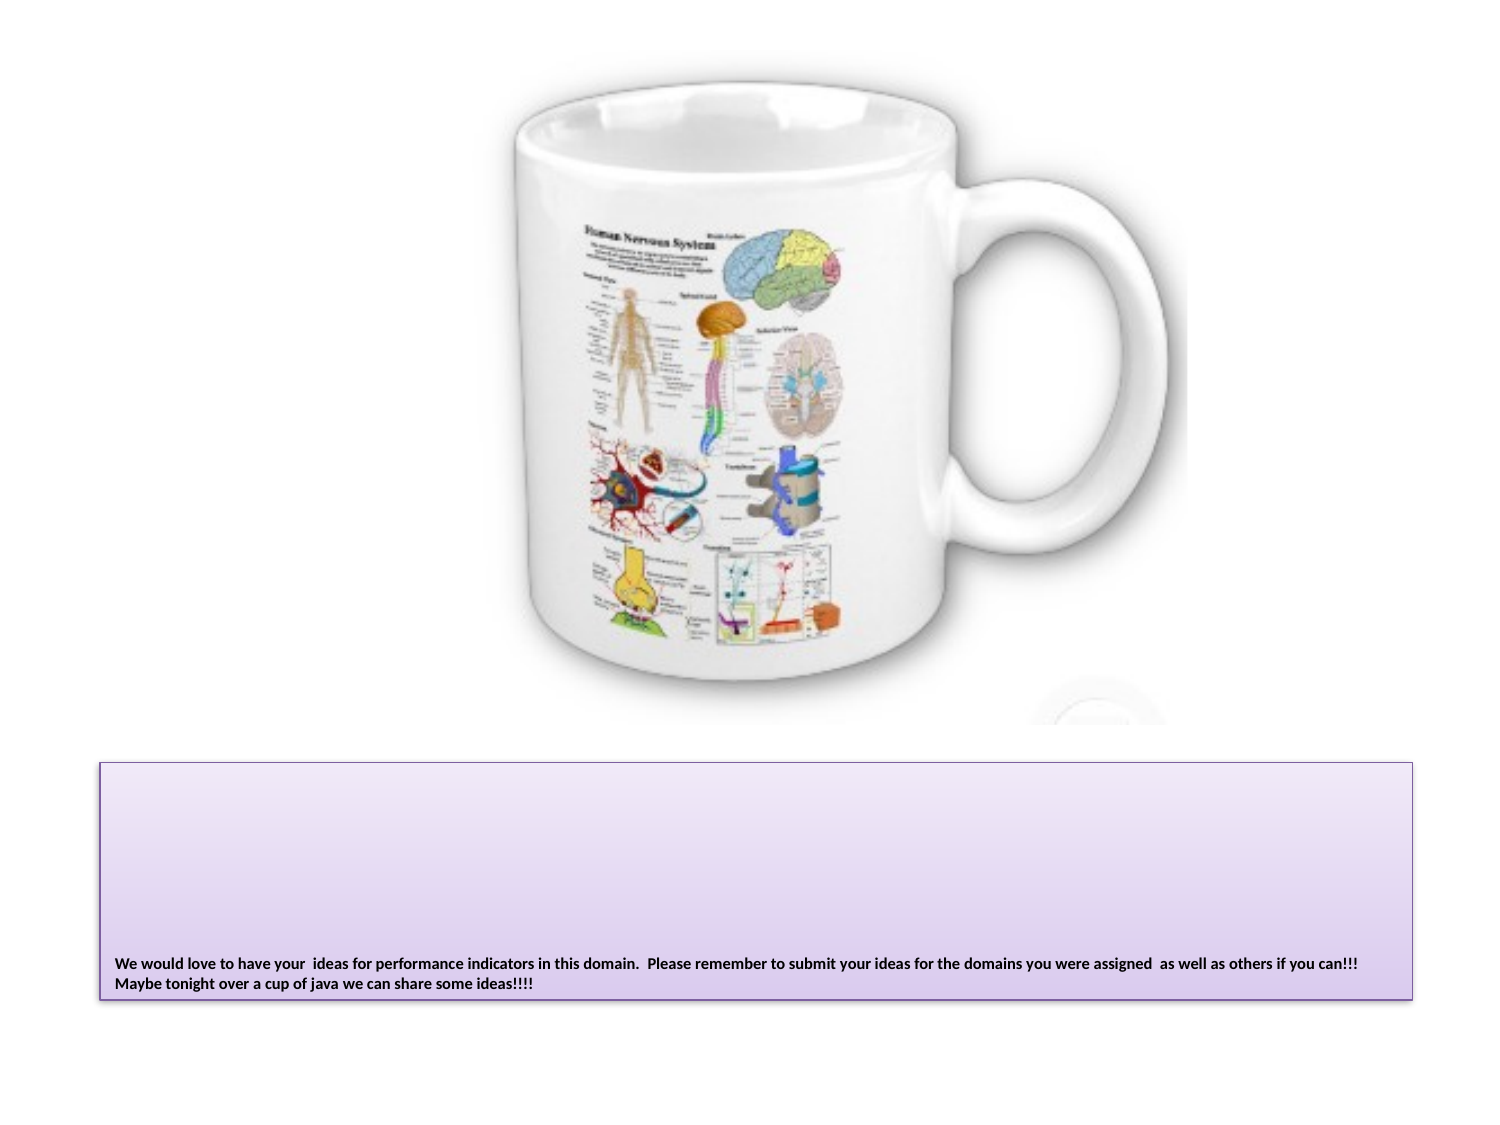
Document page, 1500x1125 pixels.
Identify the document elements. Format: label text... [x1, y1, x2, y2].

picture [287, 49, 1188, 726]
title We would love to have your ideas for performance indicators in this domain. Please remember to submit your ideas for the domains you were assigned as well as others if you can!!! Maybe tonight over a cup of java we can share some ideas!!!! [99, 762, 1413, 1001]
